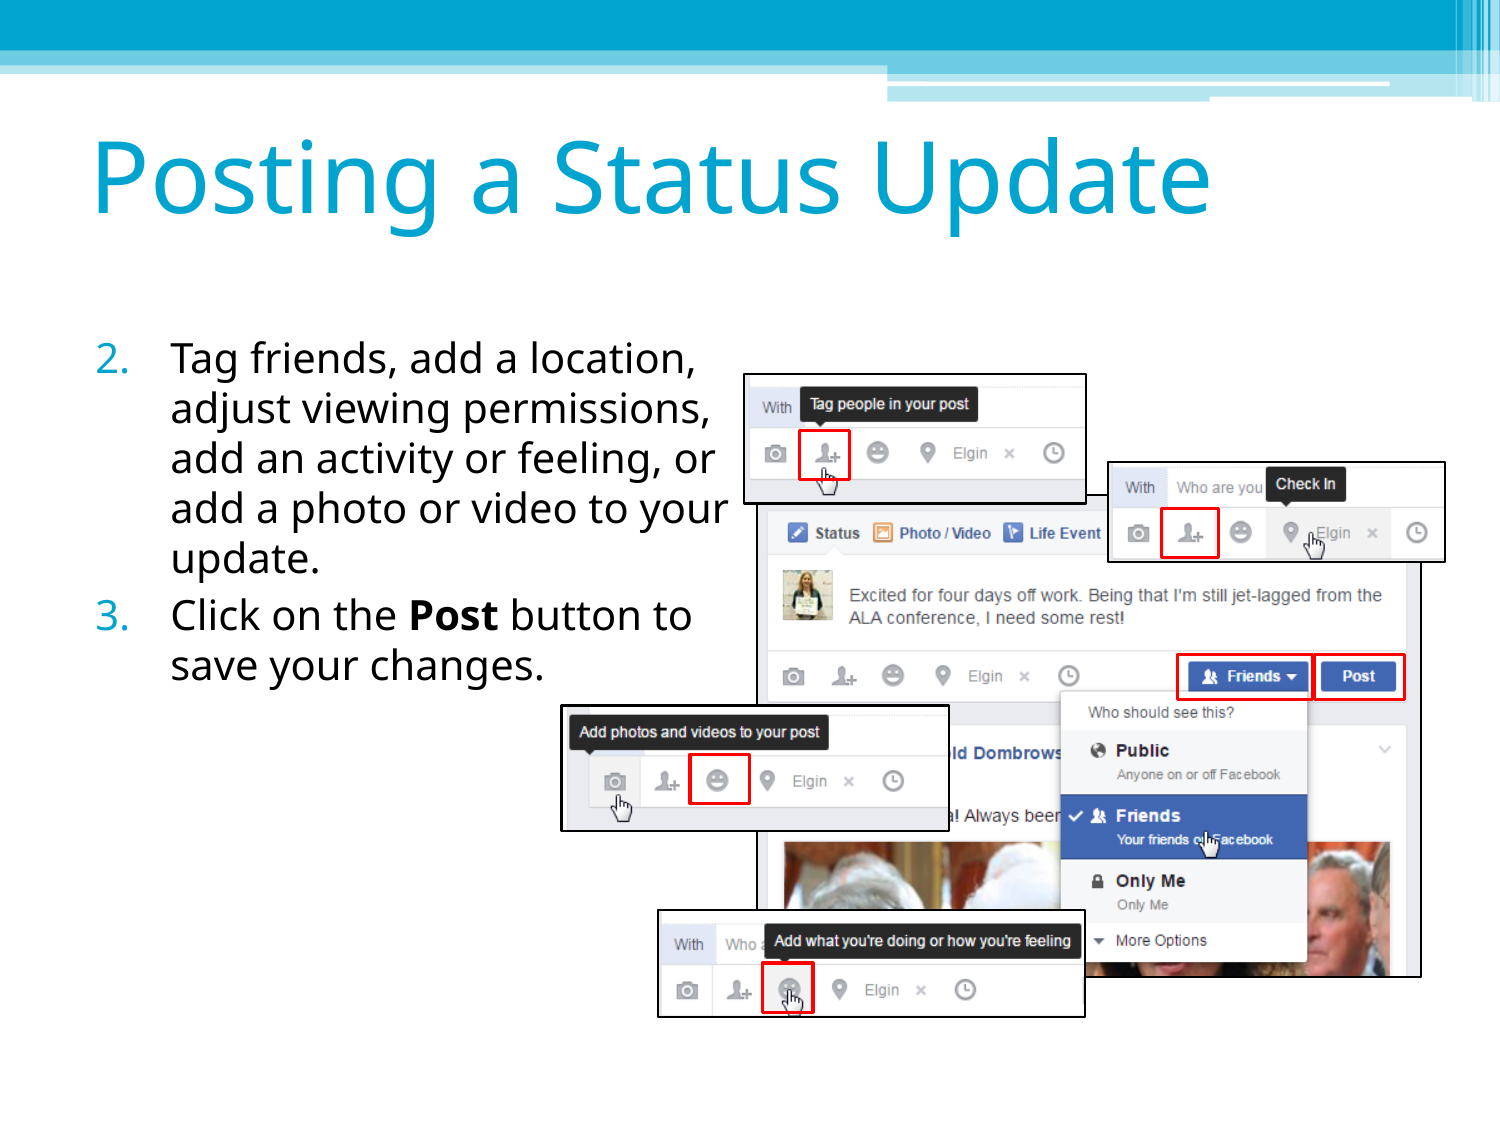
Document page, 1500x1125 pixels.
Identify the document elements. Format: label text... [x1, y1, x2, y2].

list Tag friends, add a location, adjust viewing permissions, add an activity or feeling, or add a photo or video to your update. Click on the Post button to save your changes. [80, 324, 760, 734]
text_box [562, 374, 1444, 1017]
title Posting a Status Update [75, 85, 1425, 261]
